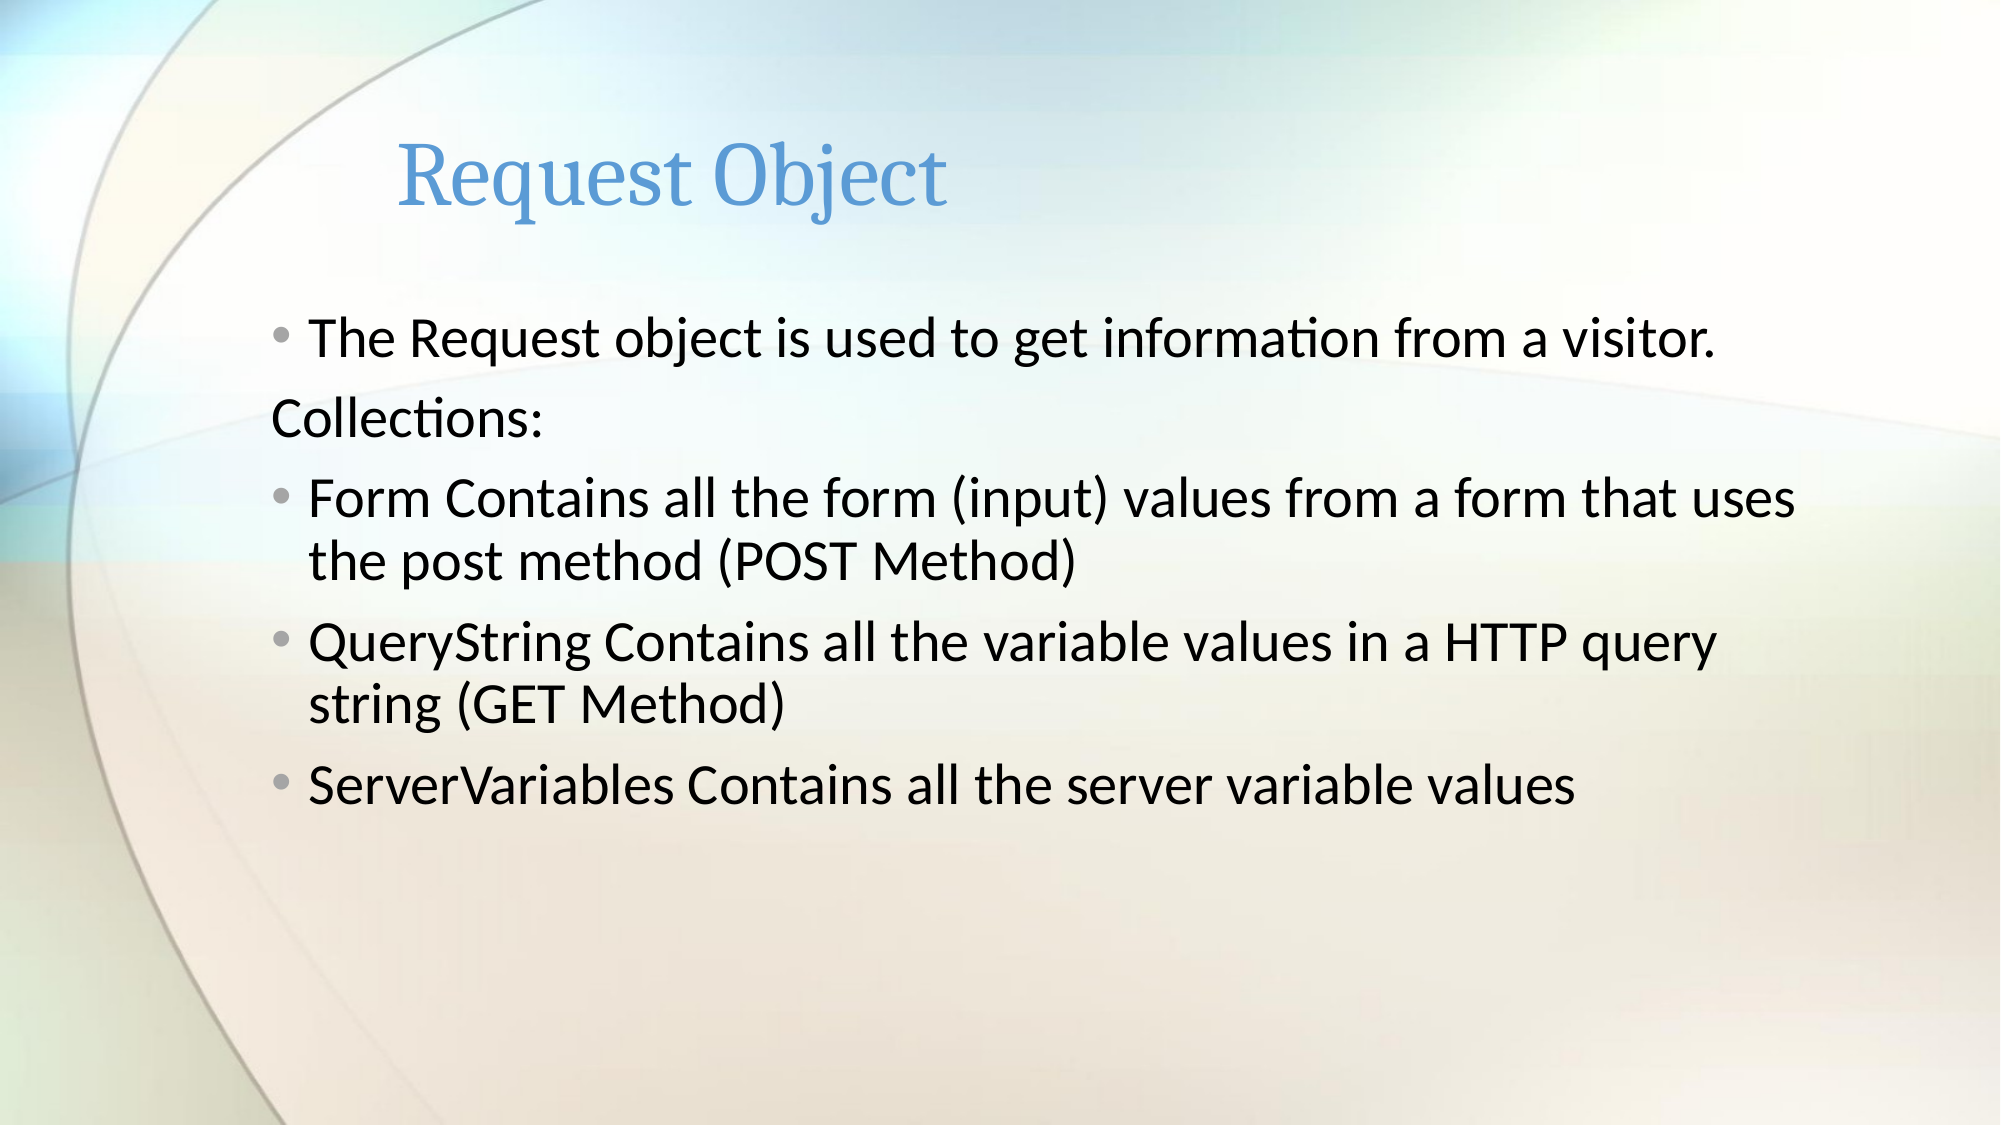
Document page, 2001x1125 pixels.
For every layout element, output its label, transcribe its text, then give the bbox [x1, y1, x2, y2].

picture [0, 0, 2001, 1125]
title Request Object [381, 59, 1863, 278]
list The Request object is used to get information from a visitor. Collections: Form Contains all the form (input) values from a form that uses the post method (POST Method) QueryString Contains all the variable values in a HTTP query string (GET Method) ServerVariables Contains all the server variable values [256, 299, 1863, 1014]
